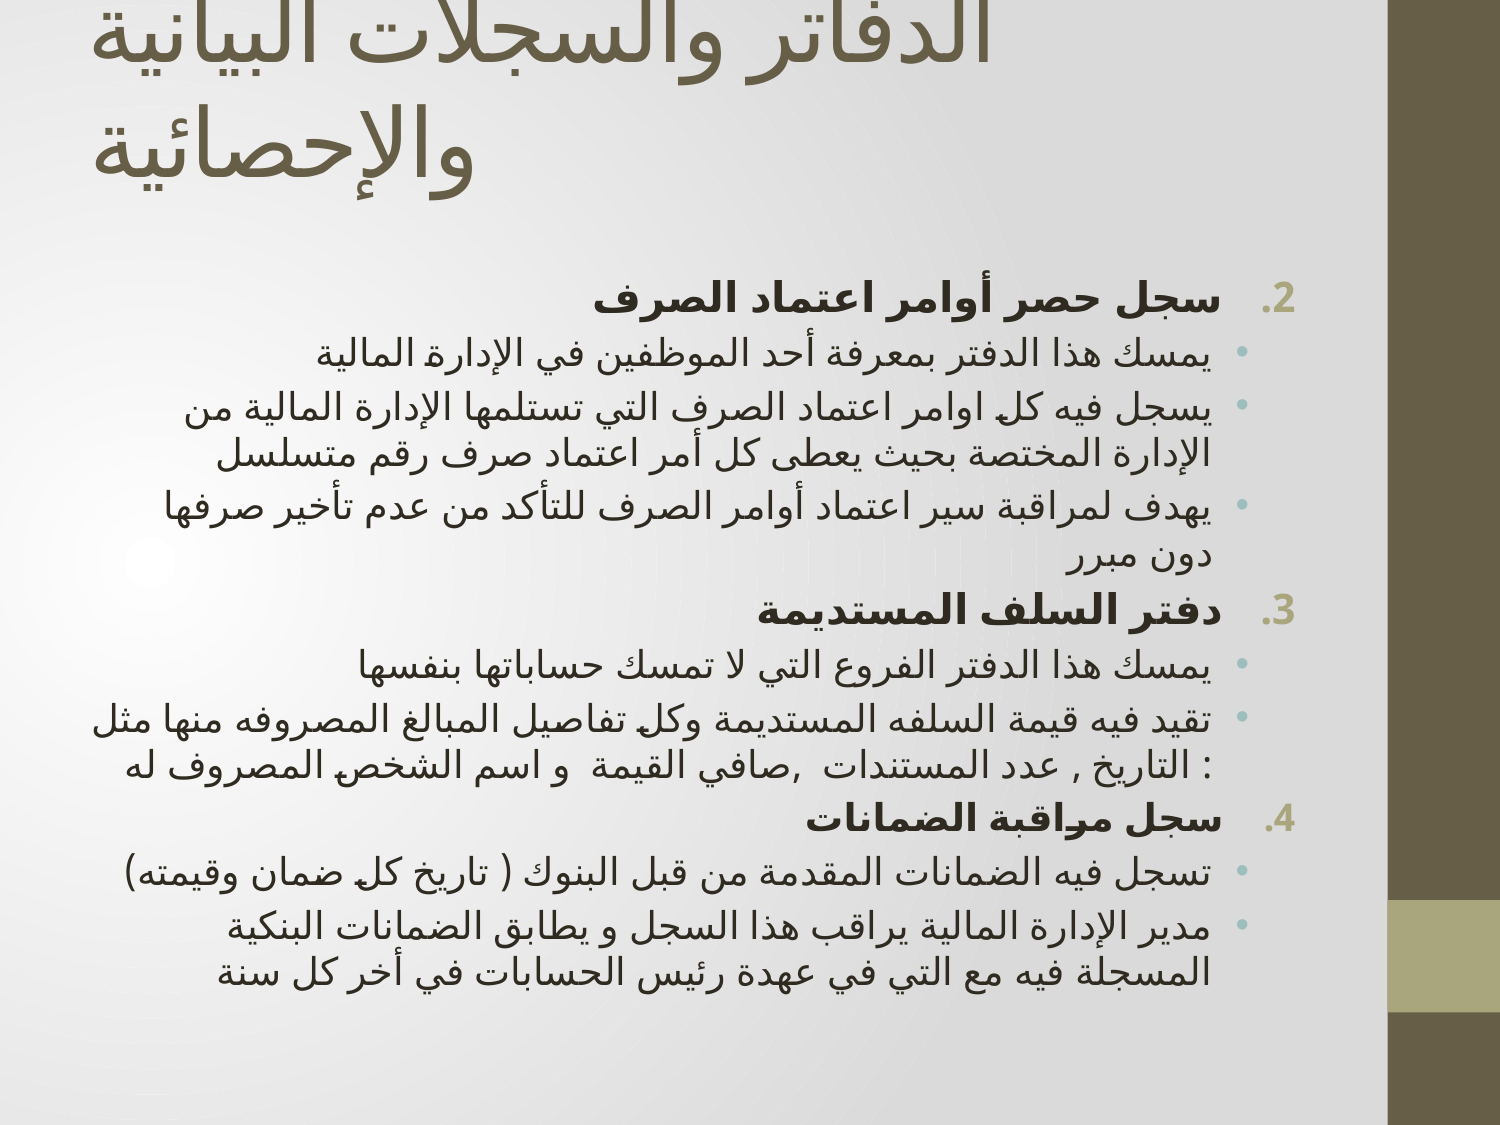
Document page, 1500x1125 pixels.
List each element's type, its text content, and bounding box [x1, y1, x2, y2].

list سجل حصر أوامر اعتماد الصرف يمسك هذا الدفتر بمعرفة أحد الموظفين في الإدارة المالية يسجل فيه كل اوامر اعتماد الصرف التي تستلمها الإدارة المالية من الإدارة المختصة بحيث يعطى كل أمر اعتماد صرف رقم متسلسل يهدف لمراقبة سير اعتماد أوامر الصرف للتأكد من عدم تأخير صرفها دون مبرر دفتر السلف المستديمة يمسك هذا الدفتر الفروع التي لا تمسك حساباتها بنفسها تقيد فيه قيمة السلفه المستديمة وكل تفاصيل المبالغ المصروفه منها مثل : التاريخ , عدد المستندات ,صافي القيمة و اسم الشخص المصروف له سجل مراقبة الضمانات تسجل فيه الضمانات المقدمة من قبل البنوك ( تاريخ كل ضمان وقيمته) مدير الإدارة المالية يراقب هذا السجل و يطابق الضمانات البنكية المسجلة فيه مع التي في عهدة رئيس الحسابات في أخر كل سنة [75, 262, 1325, 1050]
title الدفاتر والسجلات البيانية والإحصائية [75, 45, 1325, 233]
